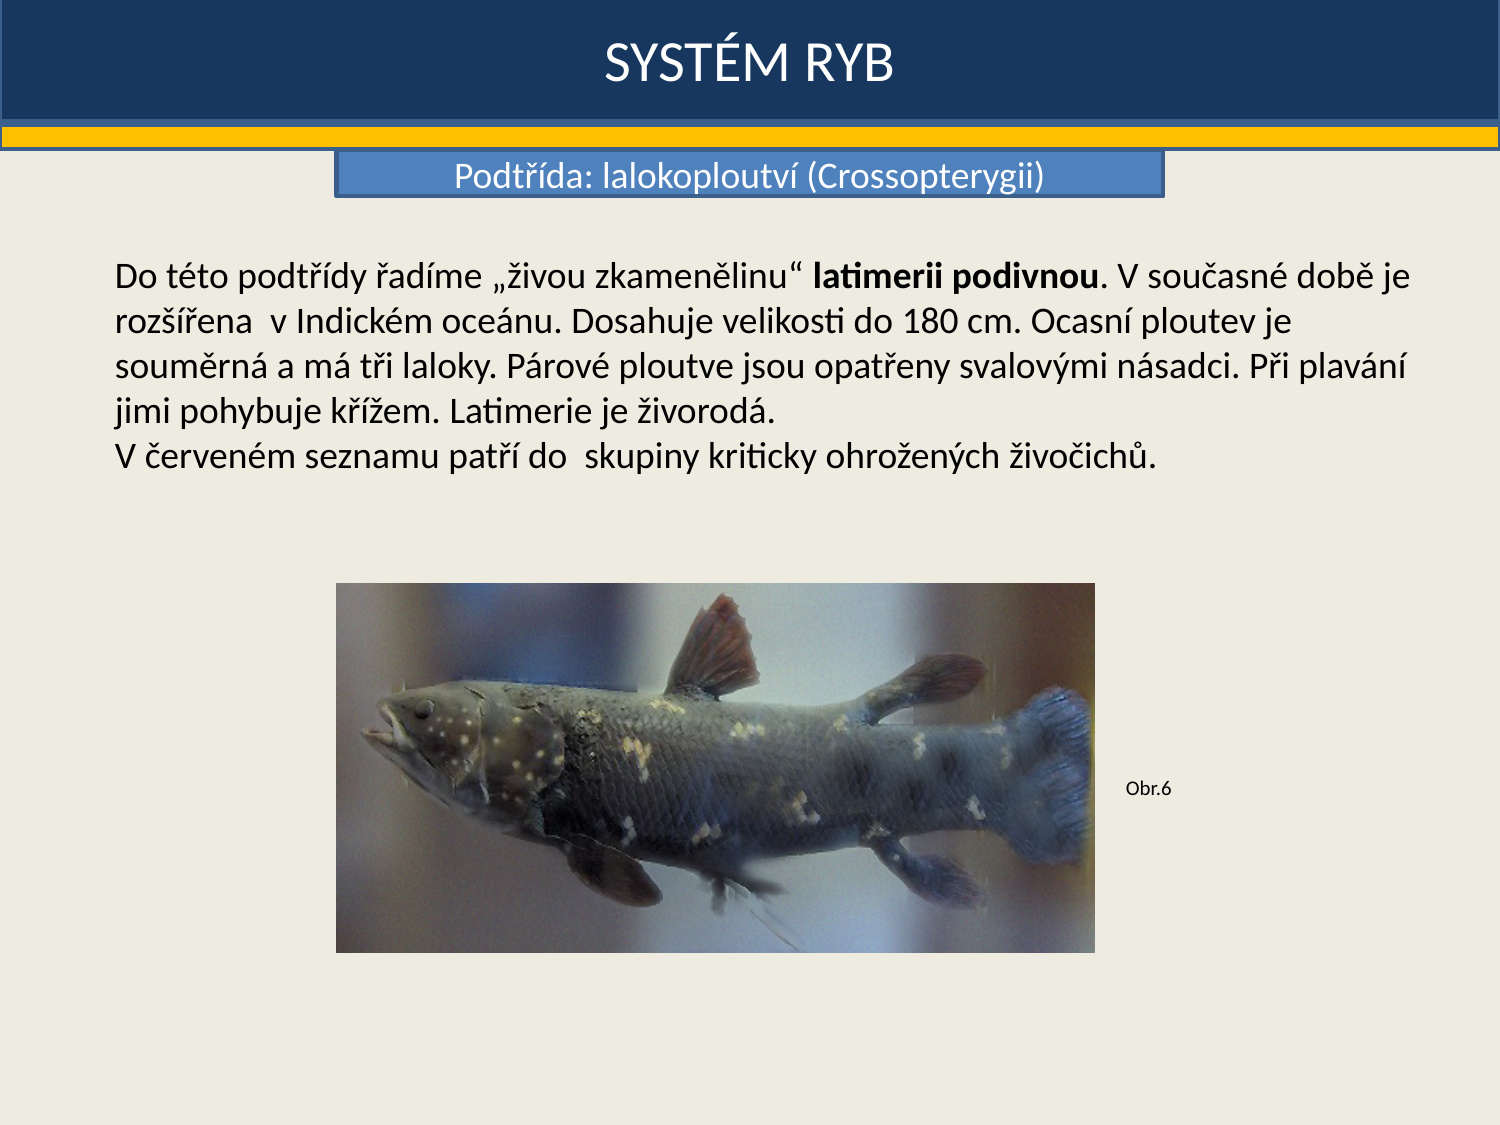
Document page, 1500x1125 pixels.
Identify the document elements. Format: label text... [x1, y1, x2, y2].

text_box Obr.6 [1111, 767, 1230, 807]
title SYSTÉM RYB [0, 0, 1500, 123]
picture [336, 583, 1095, 953]
text_box Podtřída: lalokoploutví (Crossopterygii) [334, 148, 1165, 198]
text_box [0, 123, 1500, 151]
text_box Do této podtřídy řadíme „živou zkamenělinu“ latimerii podivnou. V současné době je rozšířena v Indickém oceánu. Dosahuje velikosti do 180 cm. Ocasní ploutev je souměrná a má tři laloky. Párové ploutve jsou opatřeny svalovými násadci. Při plavání jimi pohybuje křížem. Latimerie je živorodá. V červeném seznamu patří do skupiny kriticky ohrožených živočichů. [100, 243, 1459, 484]
